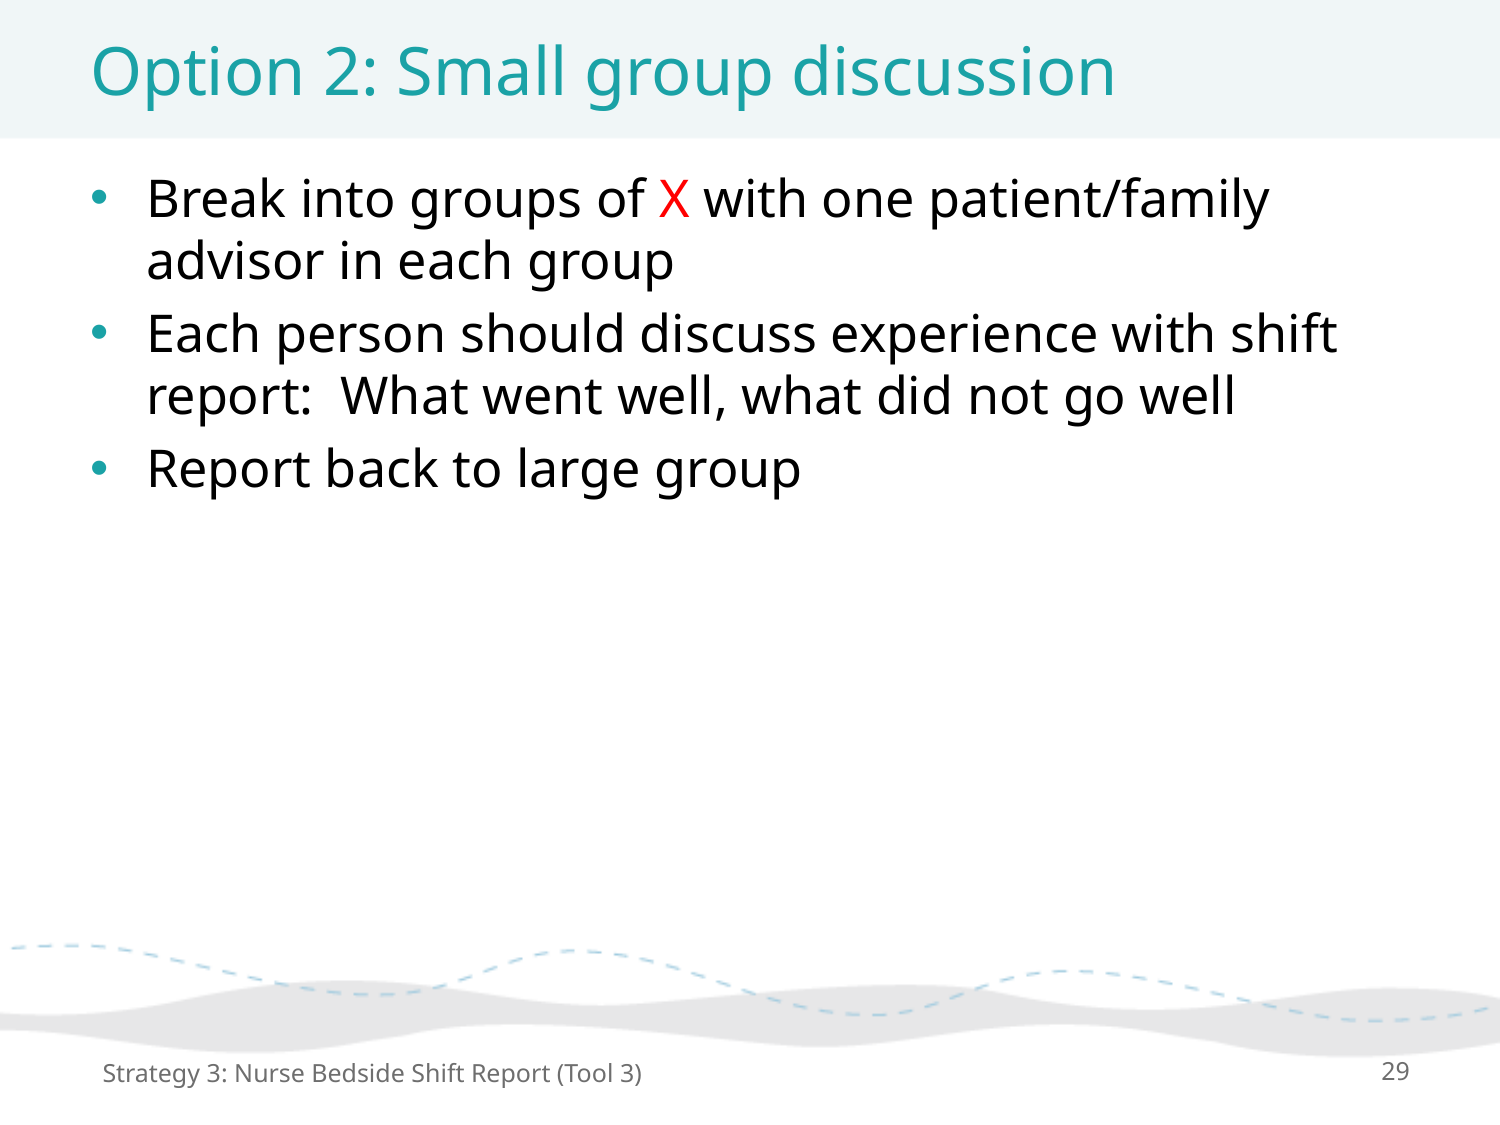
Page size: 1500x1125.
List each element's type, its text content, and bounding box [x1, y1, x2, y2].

footer Strategy 3: Nurse Bedside Shift Report (Tool 3) [87, 1042, 763, 1103]
list Break into groups of X with one patient/family advisor in each group Each person should discuss experience with shift report: What went well, what did not go well Report back to large group [75, 157, 1425, 900]
slide_number 29 [1074, 1042, 1425, 1103]
title Option 2: Small group discussion [75, 0, 1425, 138]
picture [0, 0, 1500, 1125]
